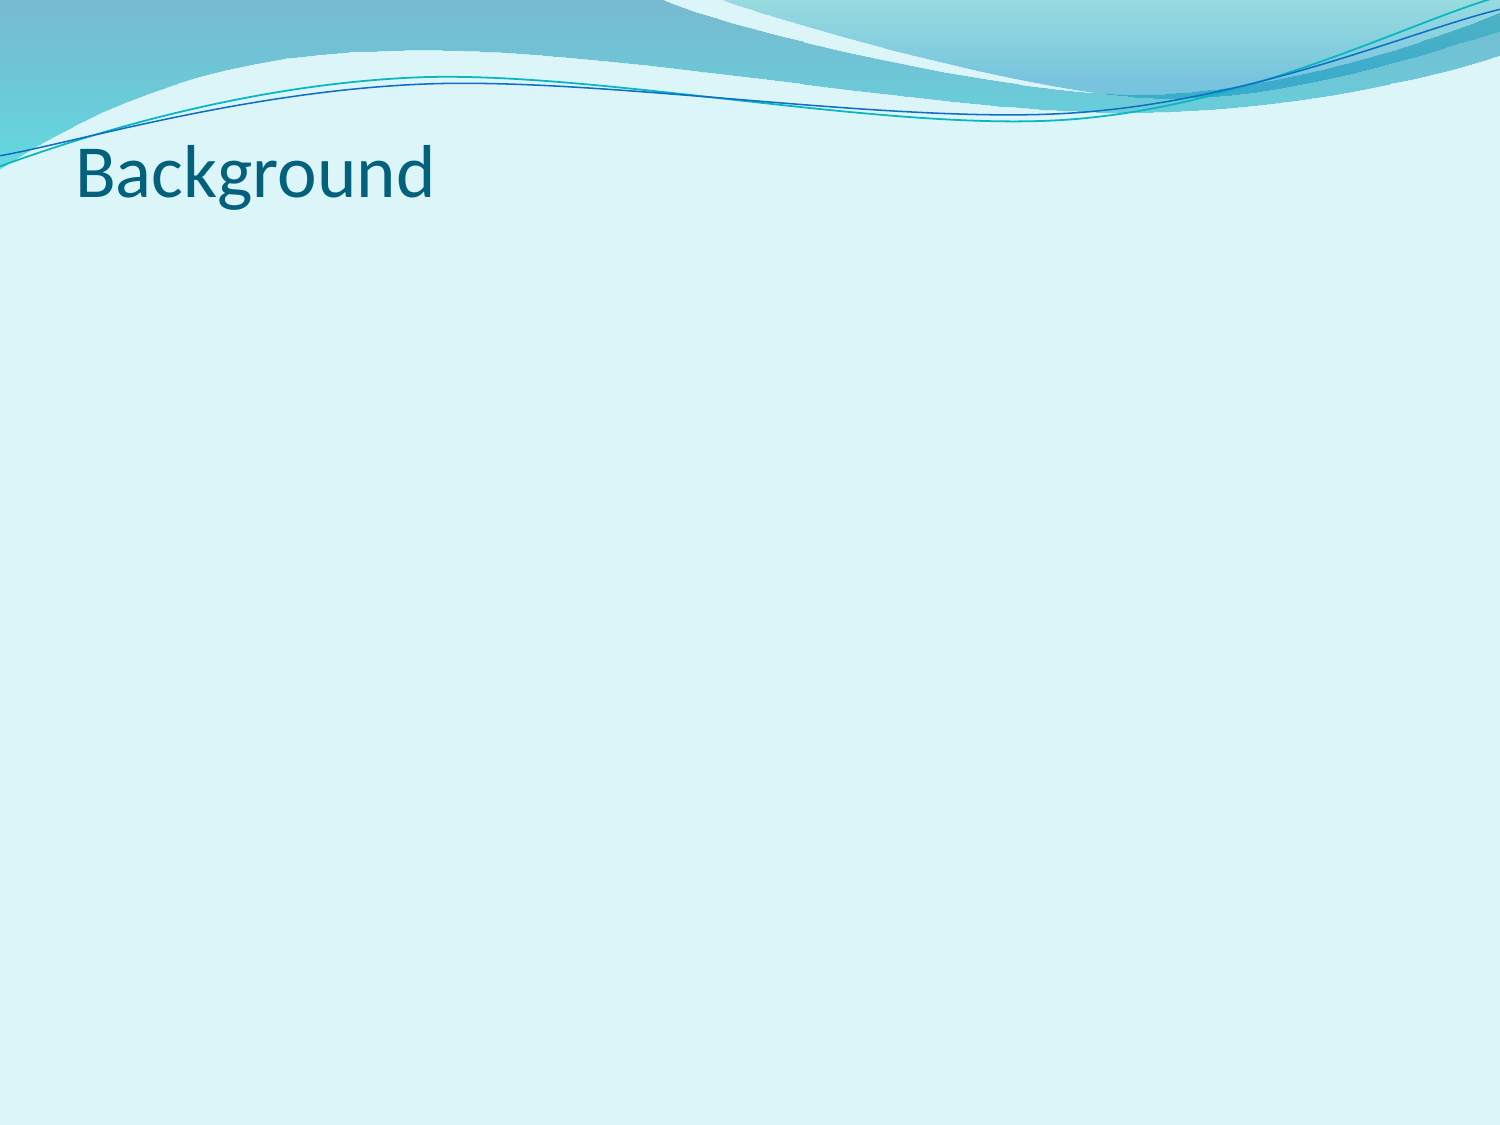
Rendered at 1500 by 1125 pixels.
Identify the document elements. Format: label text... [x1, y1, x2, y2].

title Background [75, 115, 1425, 303]
